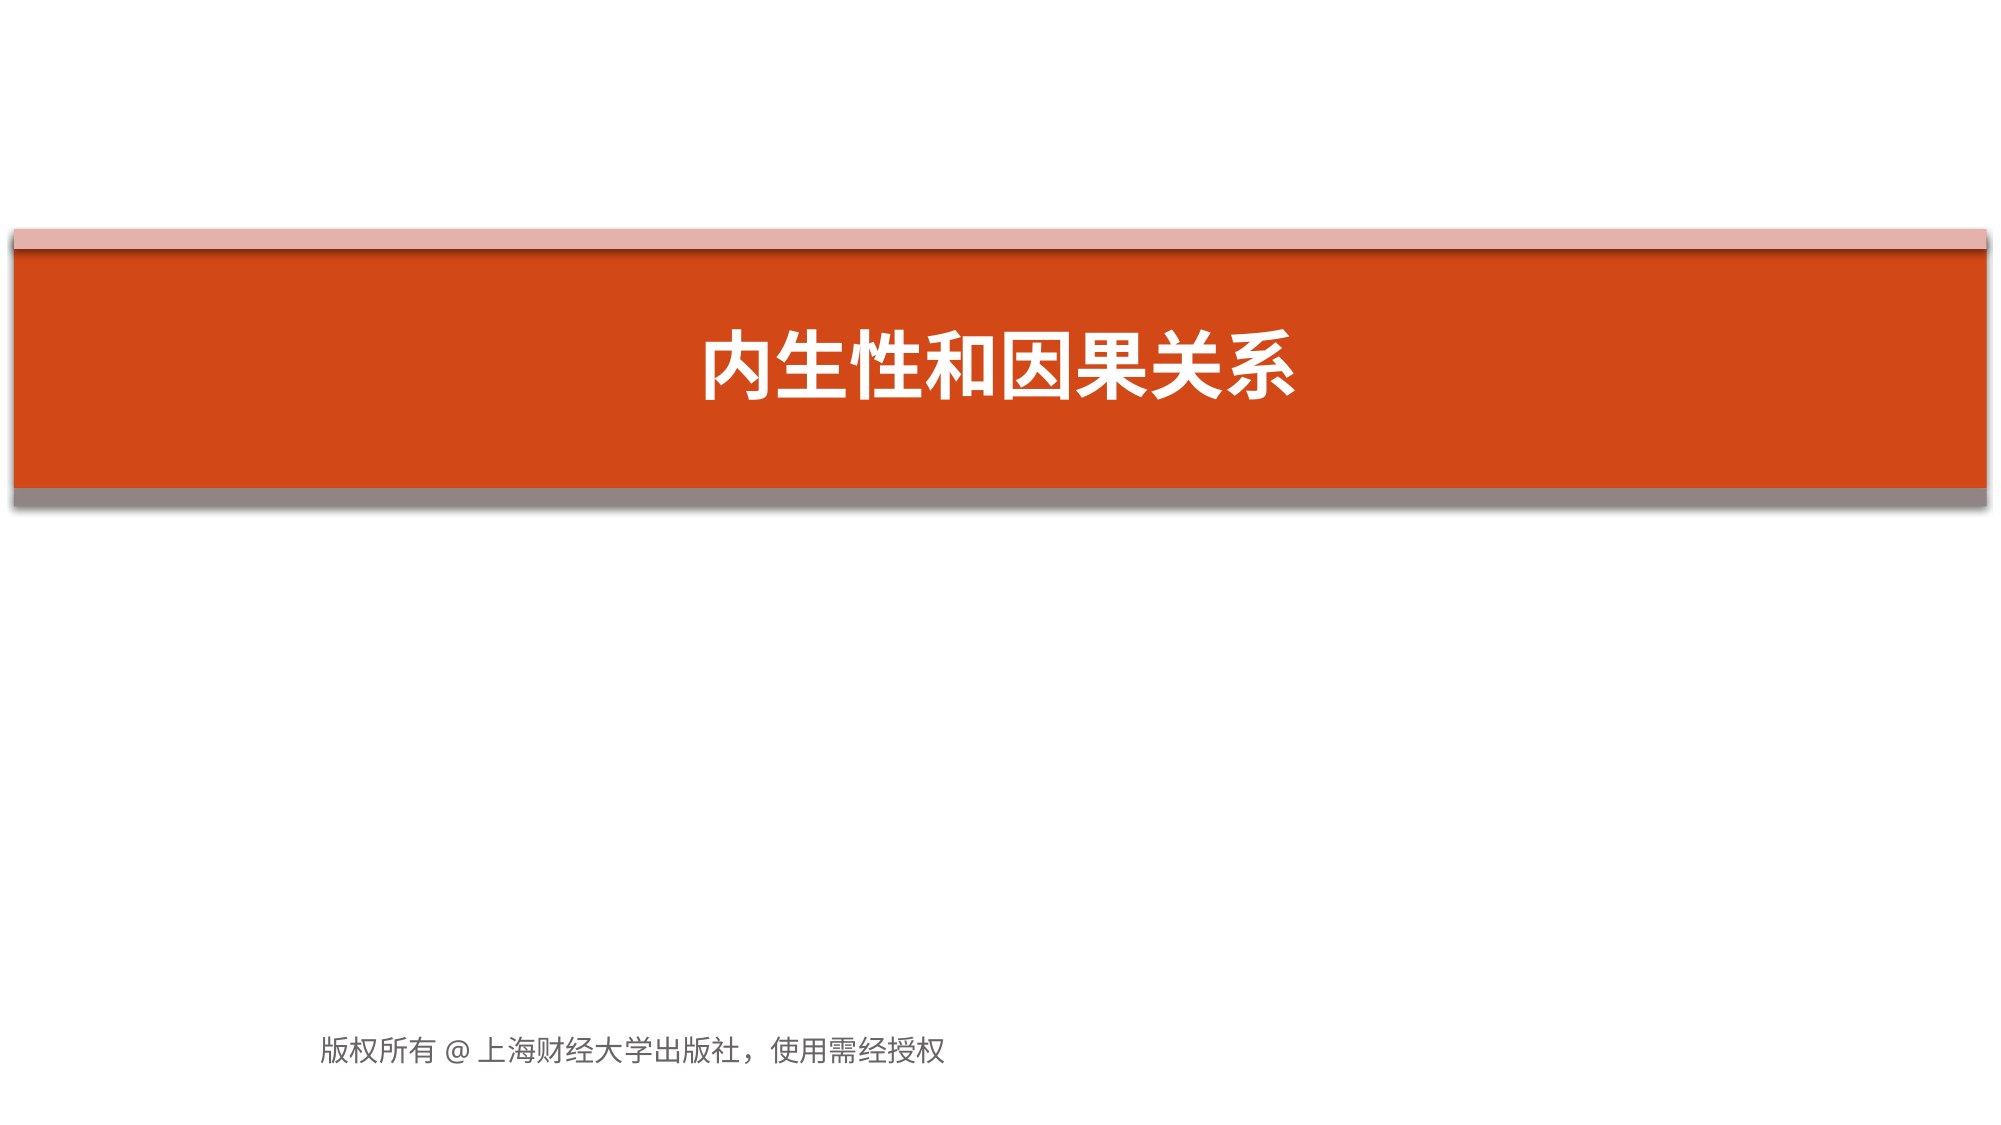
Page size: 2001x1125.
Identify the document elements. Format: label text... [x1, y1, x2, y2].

footer 版权所有@上海财经大学出版社，使用需经授权 [200, 1012, 1067, 1088]
title 内生性和因果关系 [99, 247, 1900, 489]
